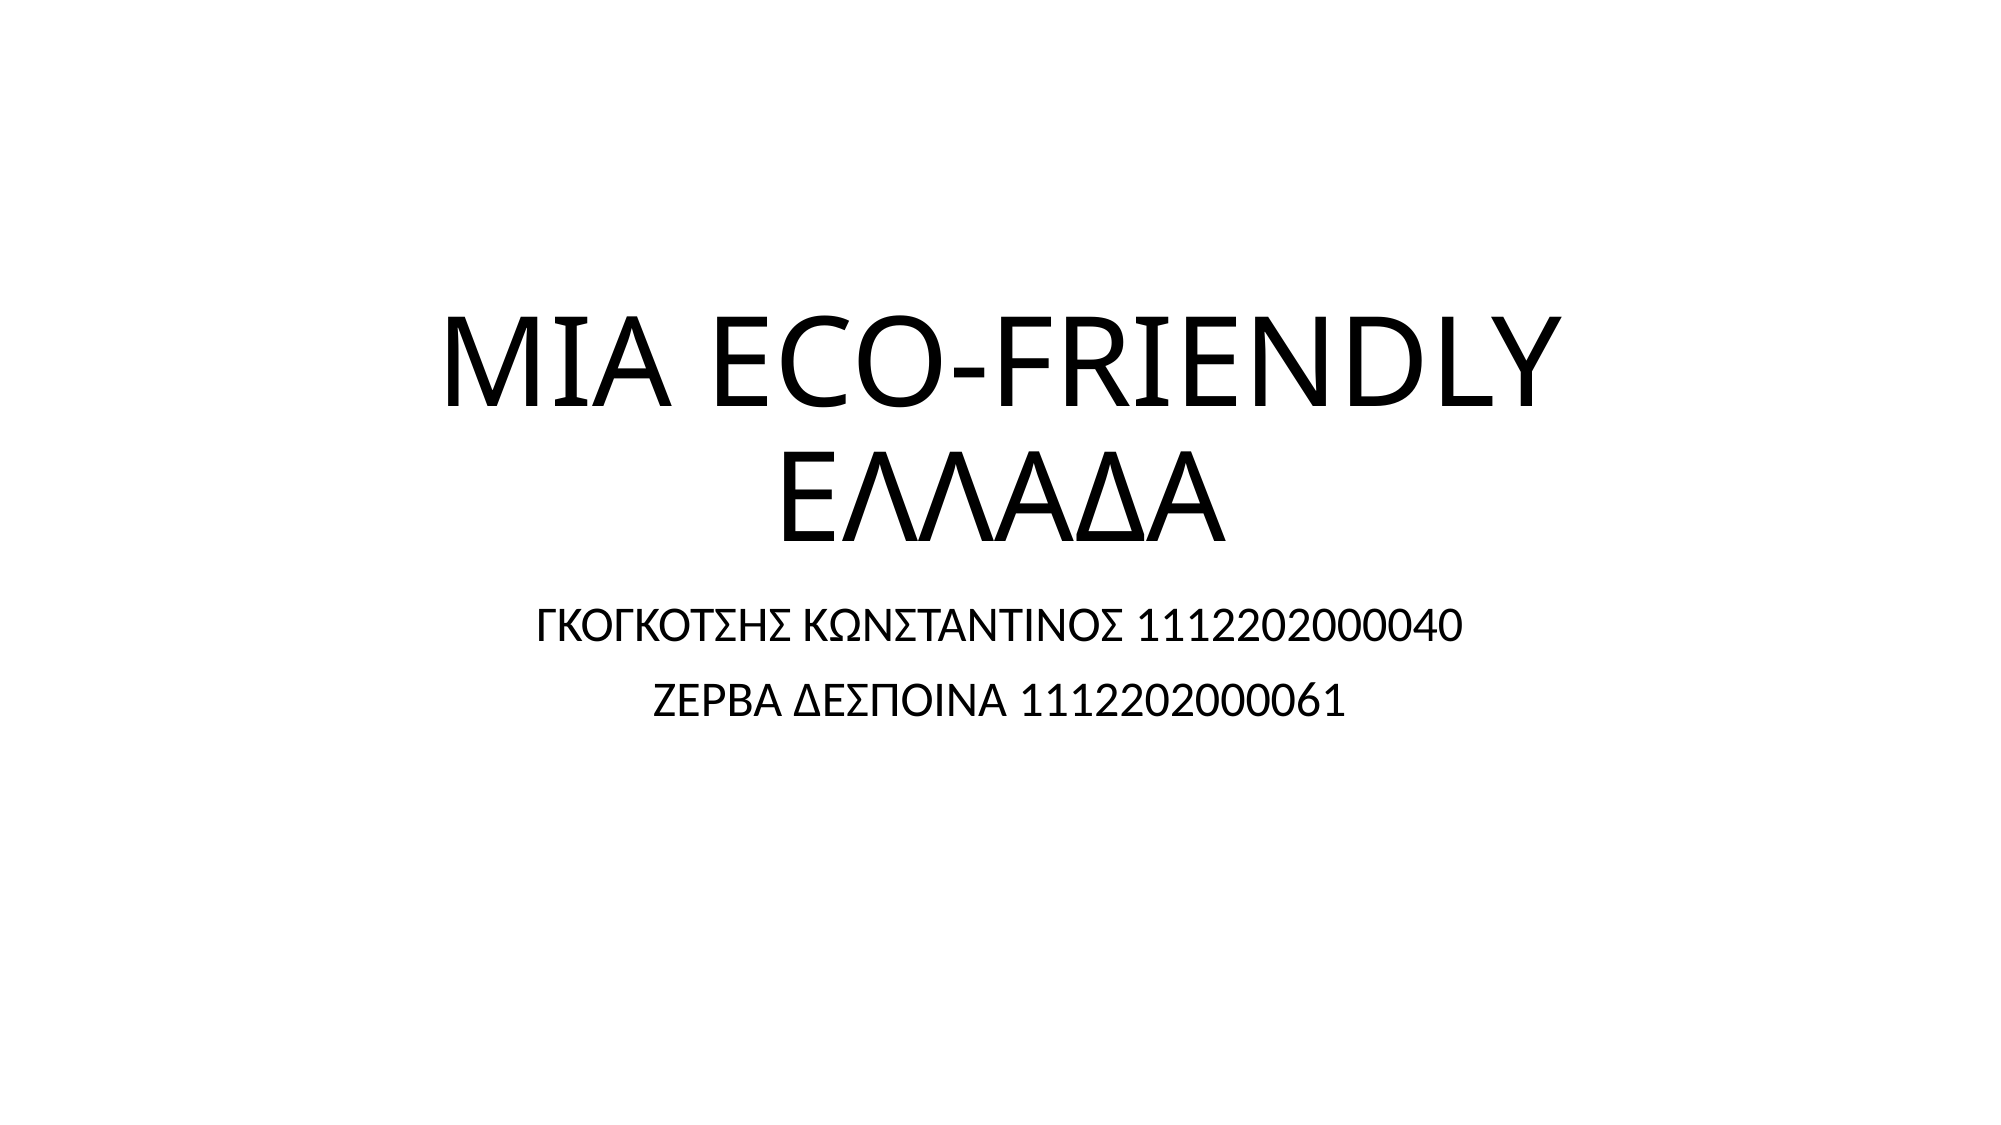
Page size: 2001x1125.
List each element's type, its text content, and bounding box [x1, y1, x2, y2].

title ΜΙΑ ECO-FRIENDLY ΕΛΛΑΔΑ [249, 184, 1750, 576]
subtitle ΓΚΟΓΚΟΤΣΗΣ ΚΩΝΣΤΑΝΤΙΝΟΣ 1112202000040 ΖΕΡΒΑ ΔΕΣΠΟΙΝΑ 1112202000061 [249, 590, 1750, 863]
